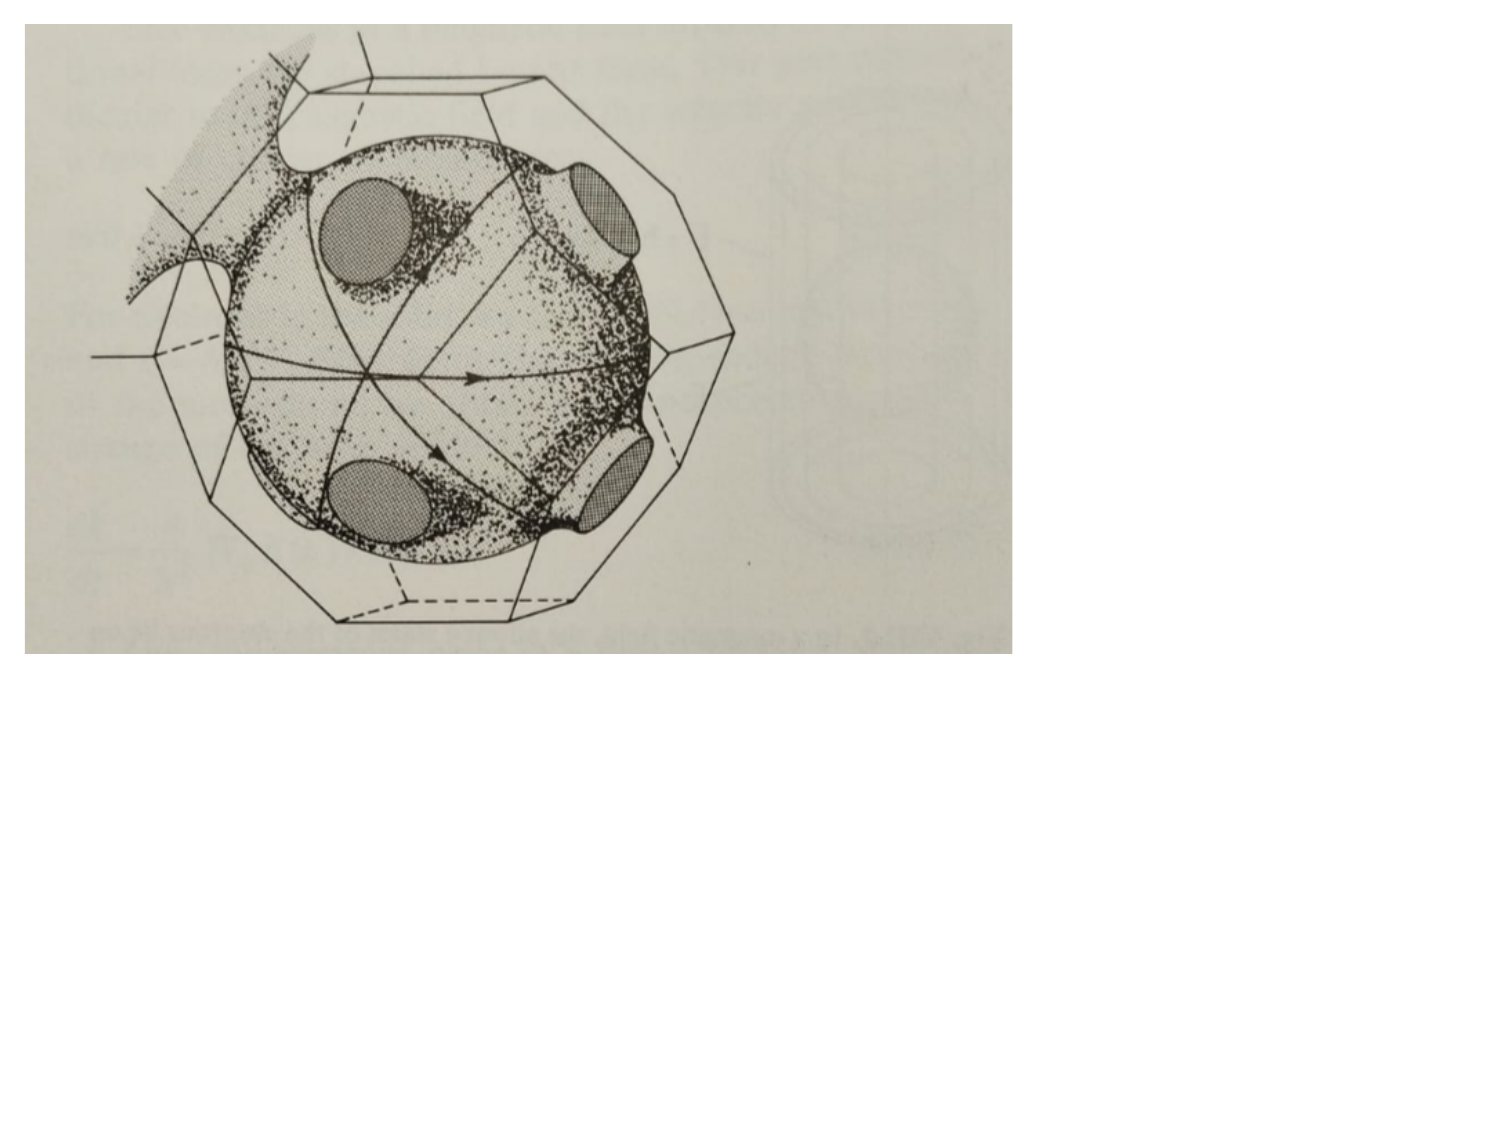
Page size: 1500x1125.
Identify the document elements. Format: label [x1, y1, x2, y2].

picture [24, 24, 1013, 654]
